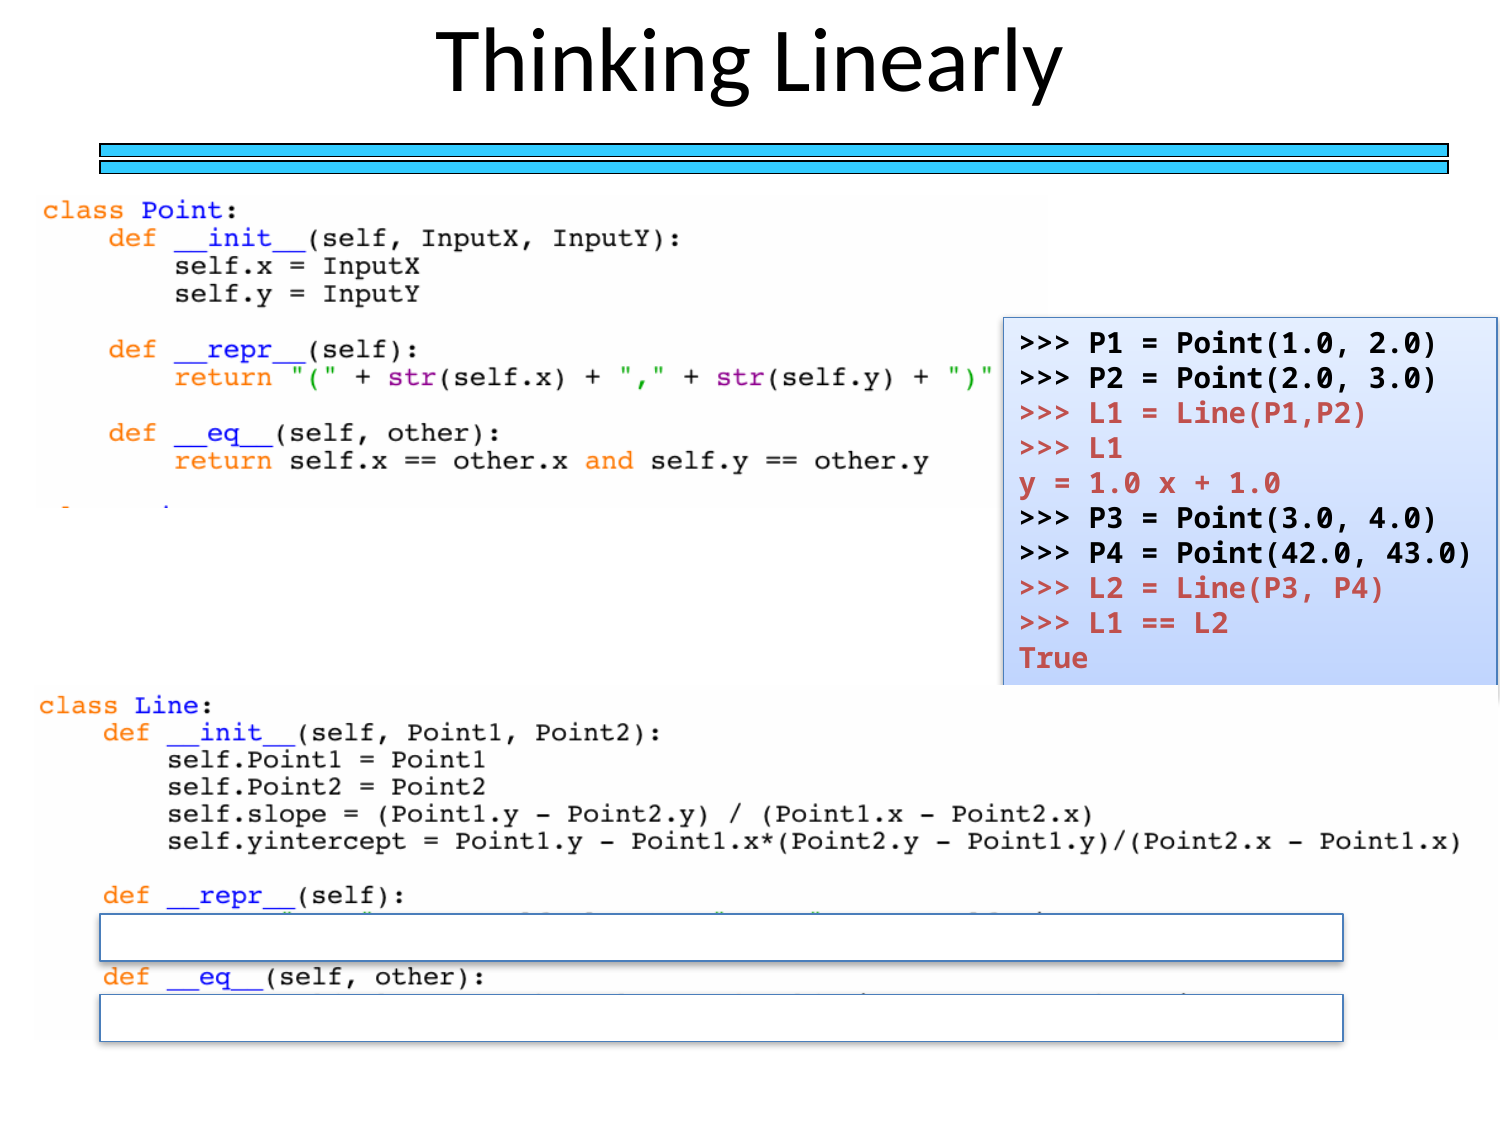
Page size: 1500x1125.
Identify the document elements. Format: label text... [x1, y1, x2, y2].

title Thinking Linearly [112, 0, 1388, 142]
picture [34, 685, 1498, 1041]
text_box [99, 143, 1449, 174]
text_box >>> P1 = Point(1.0, 2.0) >>> P2 = Point(2.0, 3.0) >>> L1 = Line(P1,P2) >>> L1 y = 1.0 x + 1.0 >>> P3 = Point(3.0, 4.0) >>> P4 = Point(42.0, 43.0) >>> L2 = Line(P3, P4) >>> L1 == L2 True [1003, 317, 1498, 685]
picture [34, 193, 1048, 508]
